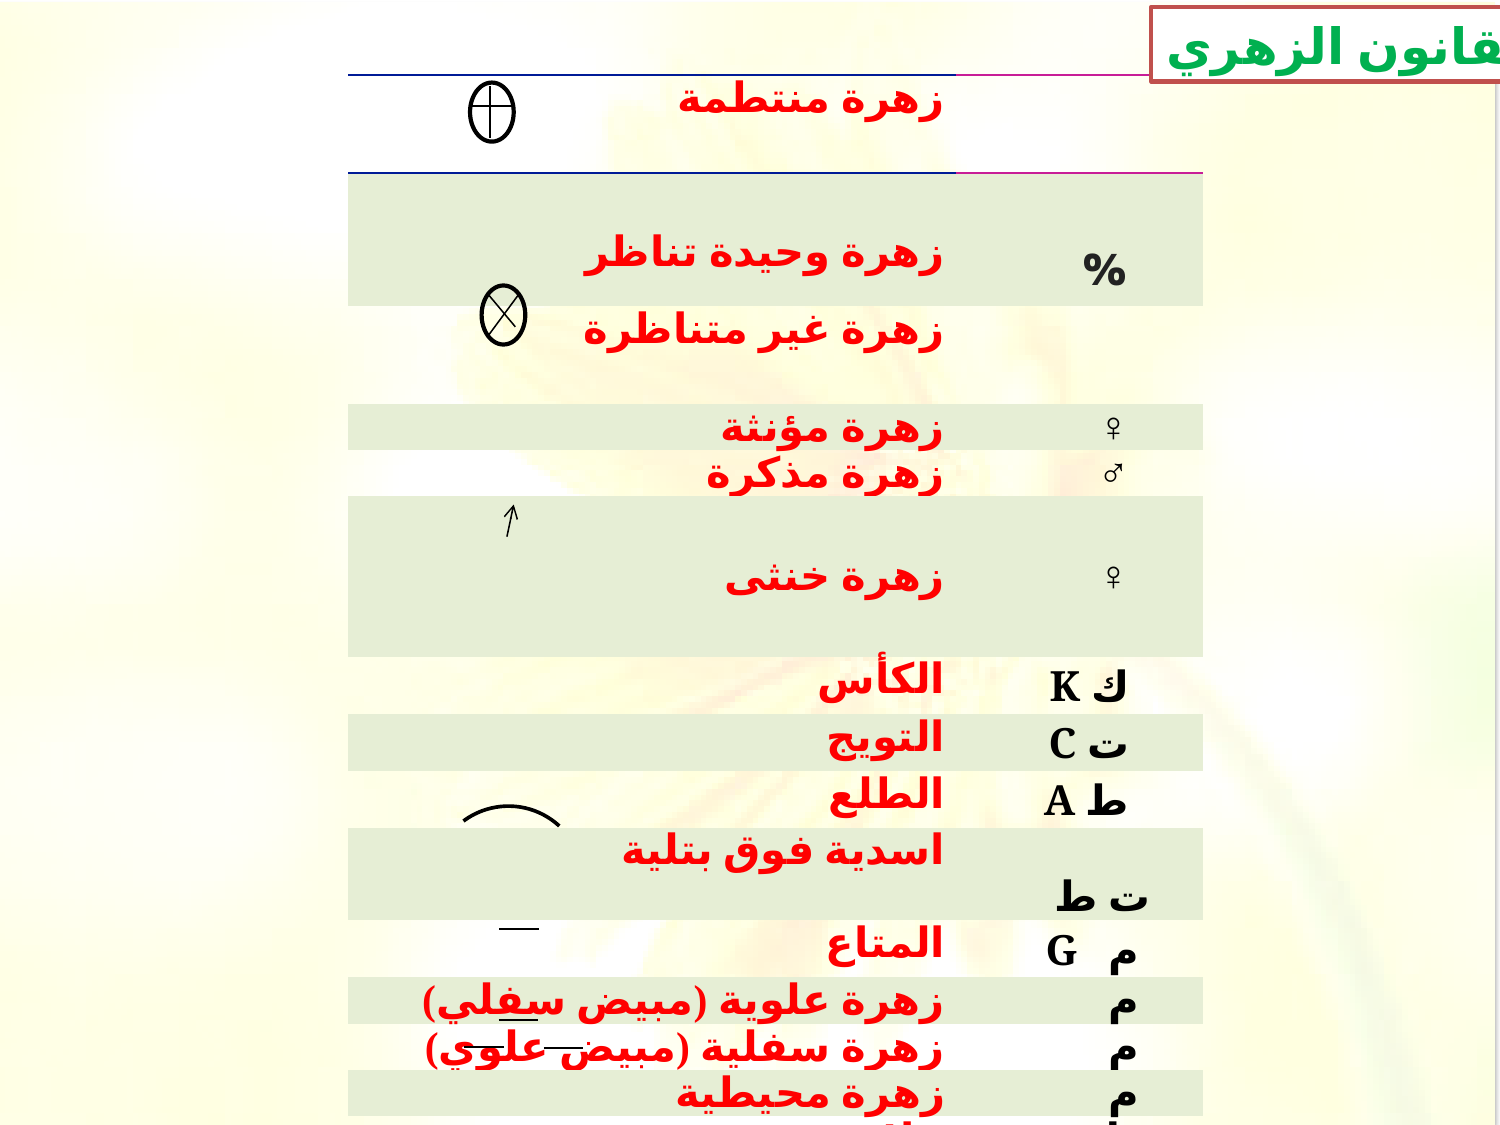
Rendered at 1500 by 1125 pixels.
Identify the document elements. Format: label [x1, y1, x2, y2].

picture [0, 2, 1495, 1125]
text_box [487, 293, 520, 337]
text_box [506, 504, 514, 537]
